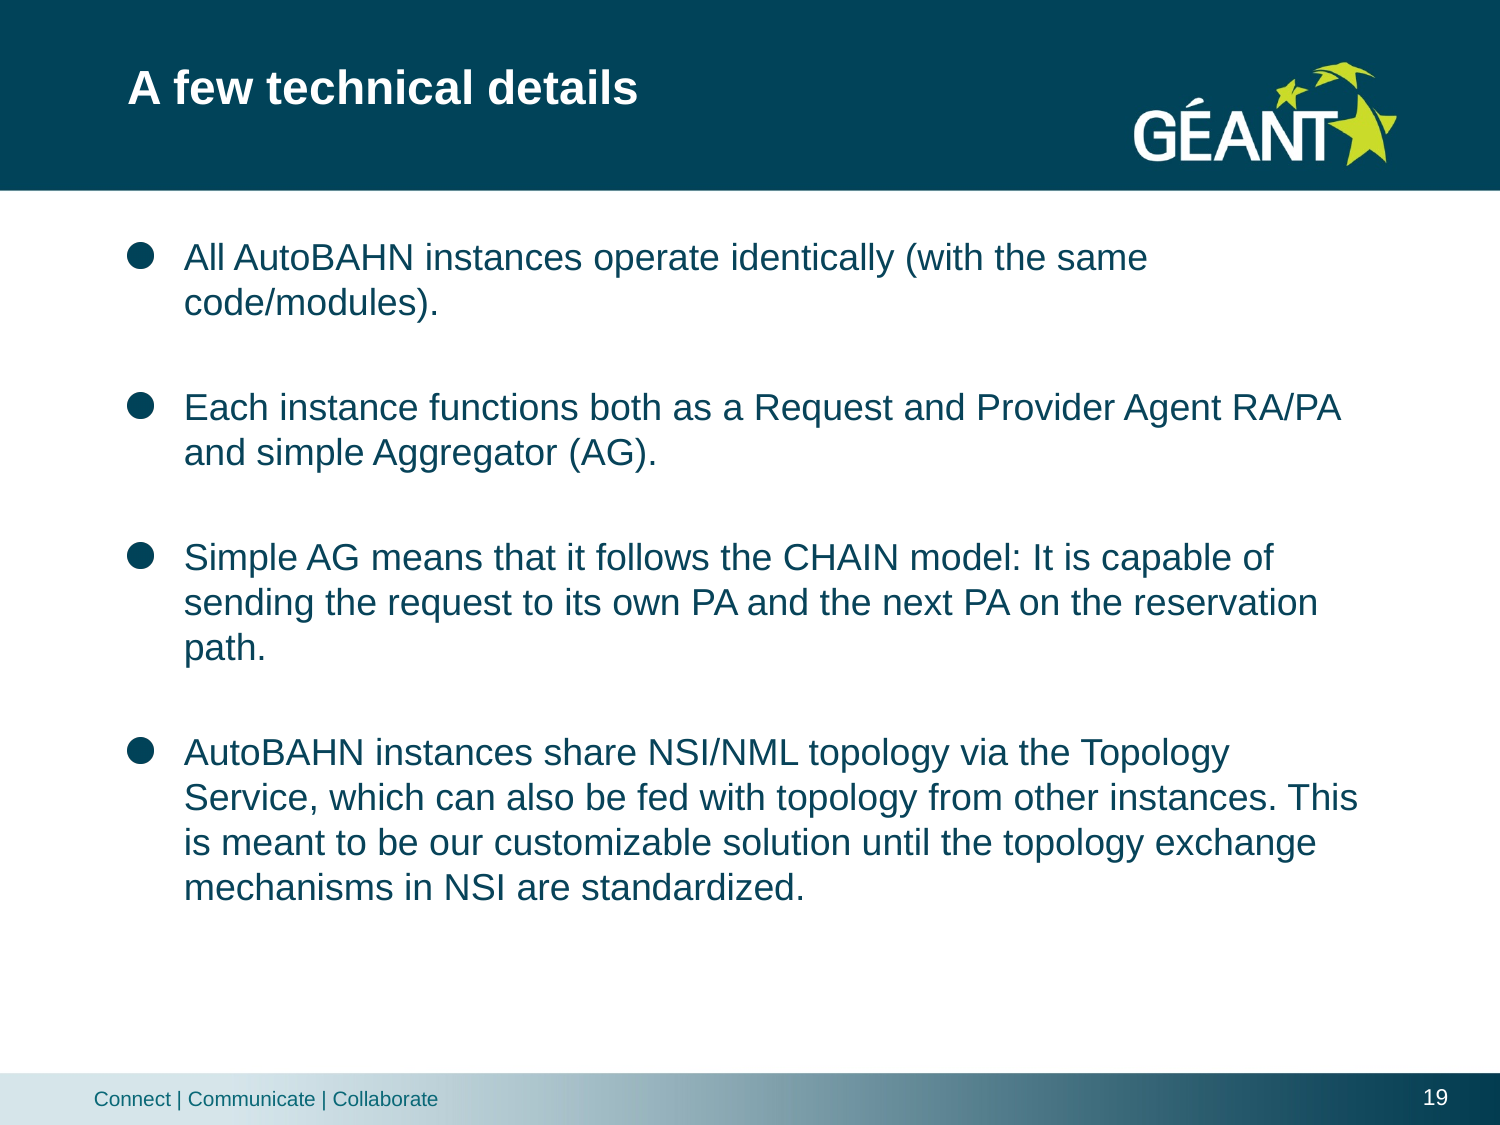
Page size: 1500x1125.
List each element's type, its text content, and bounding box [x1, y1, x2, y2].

list All AutoBAHN instances operate identically (with the same code/modules). Each instance functions both as a Request and Provider Agent RA/PA and simple Aggregator (AG). Simple AG means that it follows the CHAIN model: It is capable of sending the request to its own PA and the next PA on the reservation path. AutoBAHN instances share NSI/NML topology via the Topology Service, which can also be fed with topology from other instances. This is meant to be our customizable solution until the topology exchange mechanisms in NSI are standardized. [112, 225, 1388, 901]
picture [1328, 95, 1386, 165]
picture [1134, 110, 1175, 161]
picture [1214, 79, 1338, 161]
picture [1313, 62, 1374, 89]
picture [1187, 98, 1203, 107]
picture [0, 191, 1500, 1125]
picture [1376, 112, 1397, 134]
picture [1181, 111, 1211, 161]
title A few technical details [112, 49, 1103, 192]
